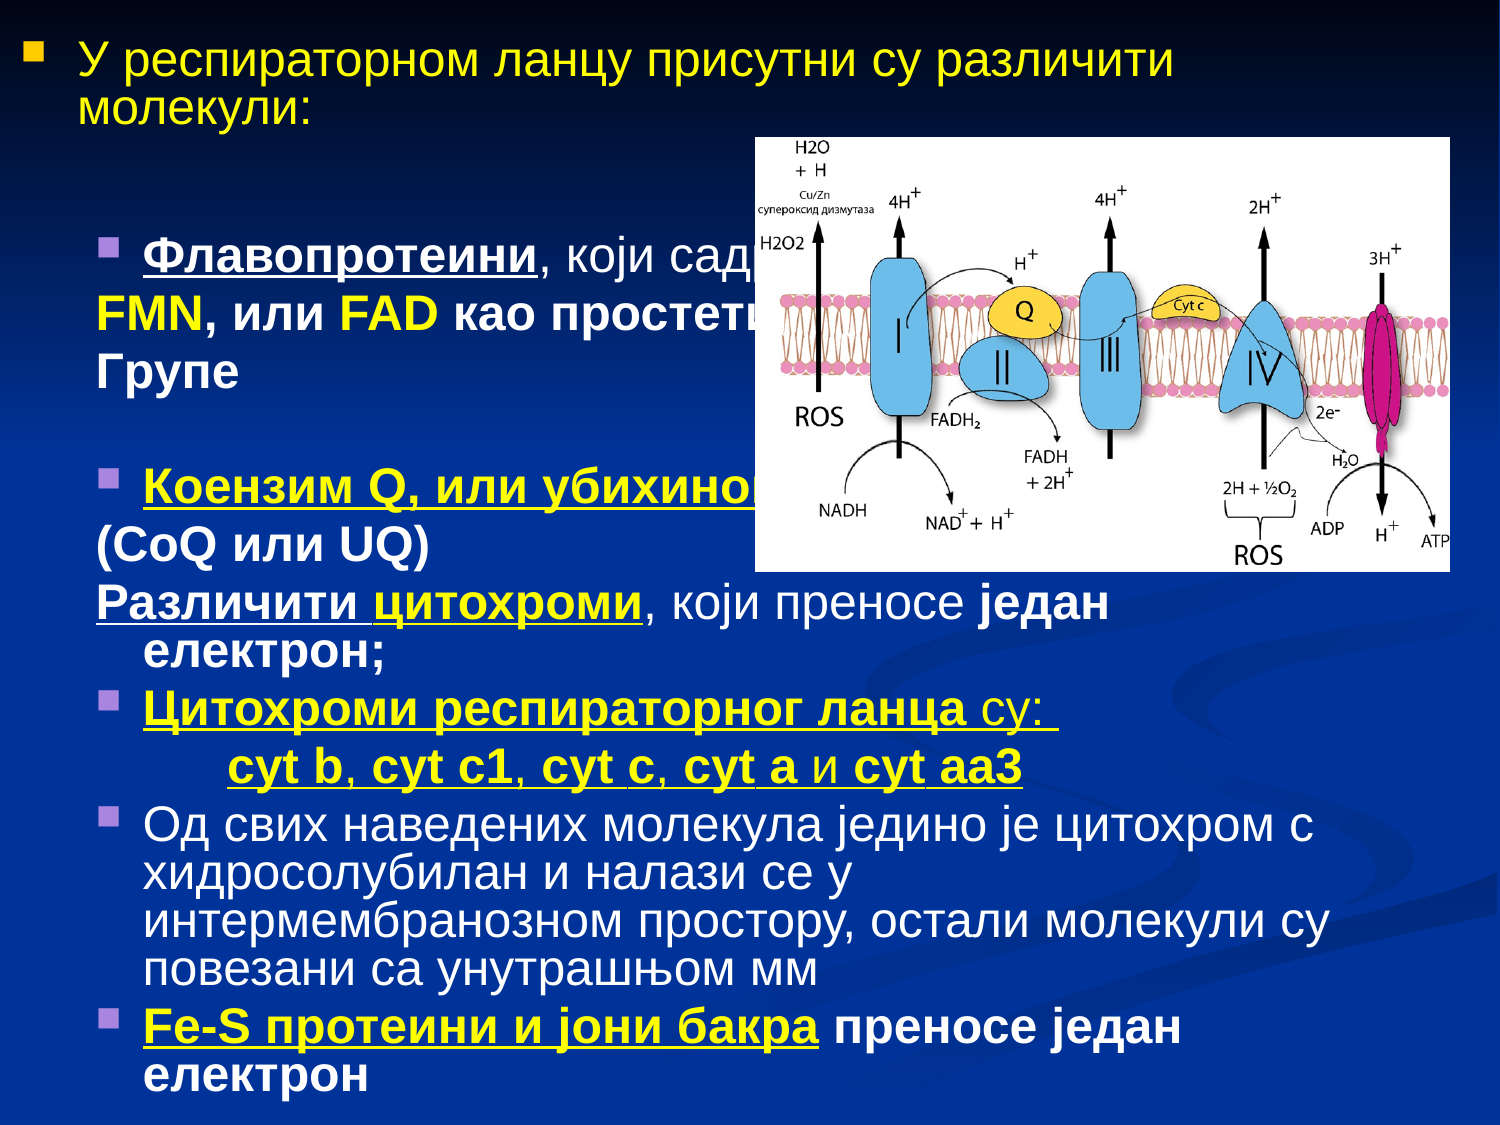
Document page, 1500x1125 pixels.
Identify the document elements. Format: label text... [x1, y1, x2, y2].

picture [754, 137, 1451, 573]
list У респираторном ланцу присутни су различити молекули: Флавопротеини, који садрже FMN, или FAD као простетичне Групе Коензим Q, или убихинон (CоQ или UQ) Различити цитохроми, који преносе један електрон; Цитохроми респираторног ланца су: cyt b, cyt c1, cyt c, cyt a и cyt aa3 Од свих наведених молекула једино је цитохром c хидросолубилан и налази се у интермембранозном простору, остали молекули су повезани са унутрашњом мм Fе-S протеини и јони бакра преносе један електрон [5, 30, 1356, 1125]
